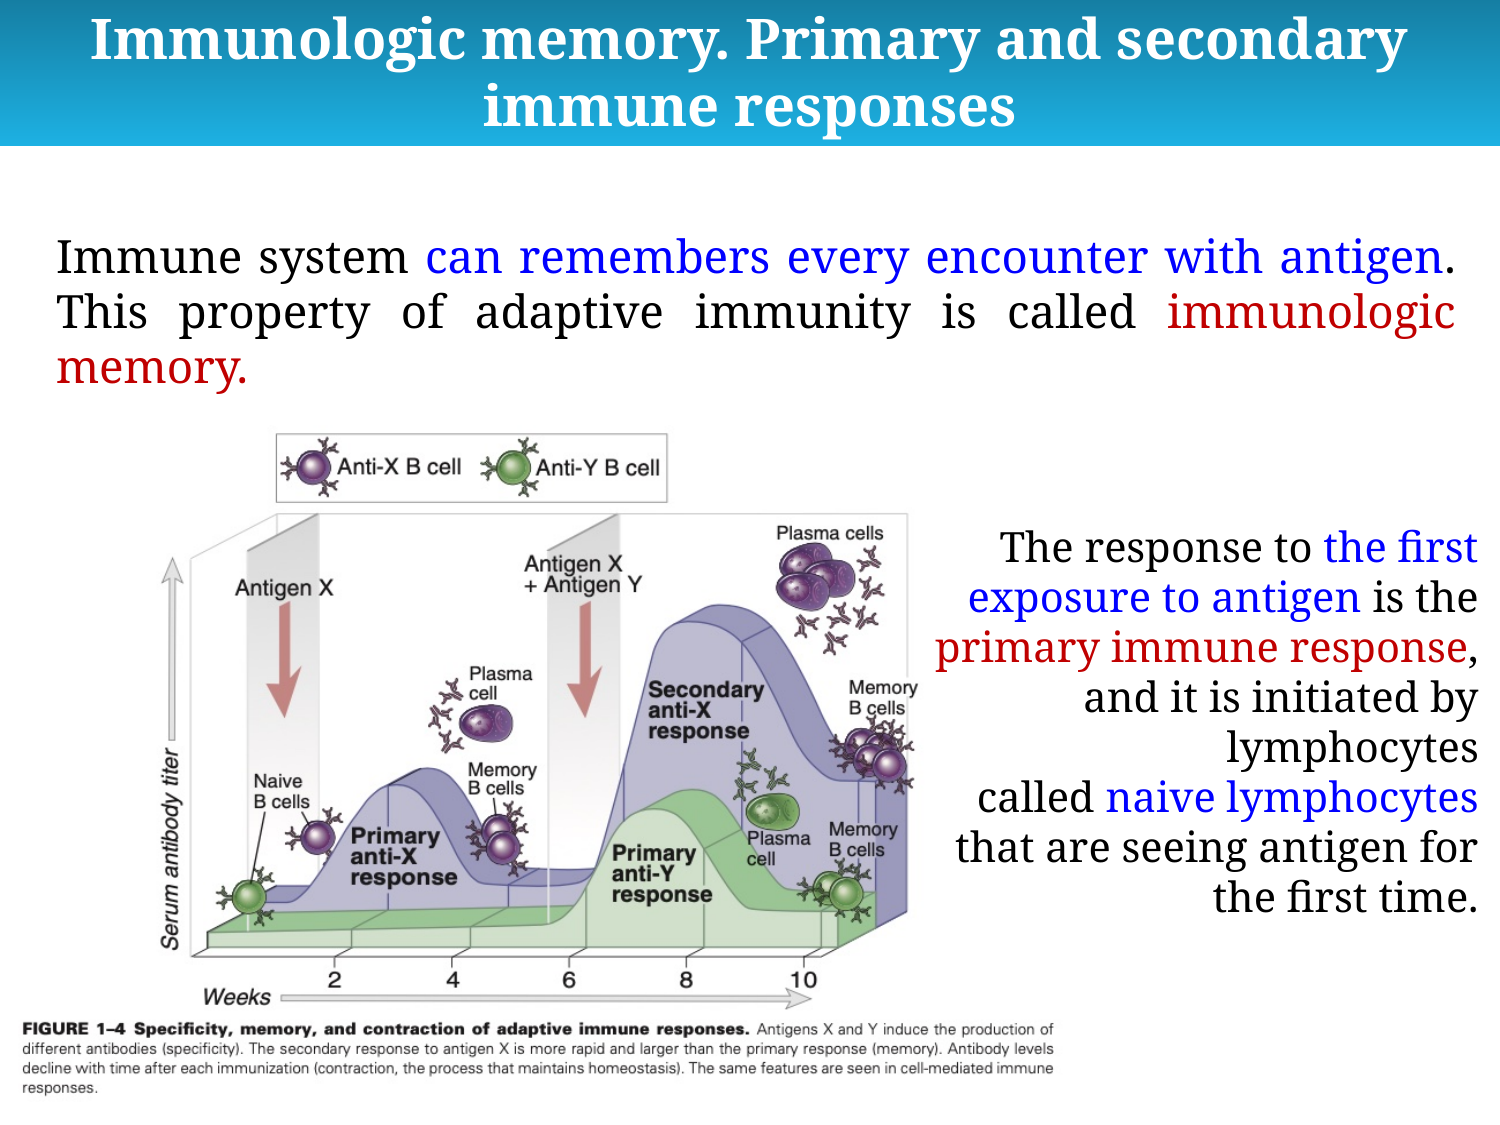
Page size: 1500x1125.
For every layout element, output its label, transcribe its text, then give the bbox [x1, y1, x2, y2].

text_box Immunologic memory. Primary and secondary immune responses [0, 0, 1500, 146]
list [0, 406, 1070, 1102]
text_box Immune system can remembers every encounter with antigen. This property of adaptive immunity is called immunologic memory. [41, 219, 1471, 400]
text_box The response to the first exposure to antigen is the primary immune response, and it is initiated by lymphocytes called naive lymphocytes that are seeing antigen for the first time. [1073, 463, 1494, 929]
